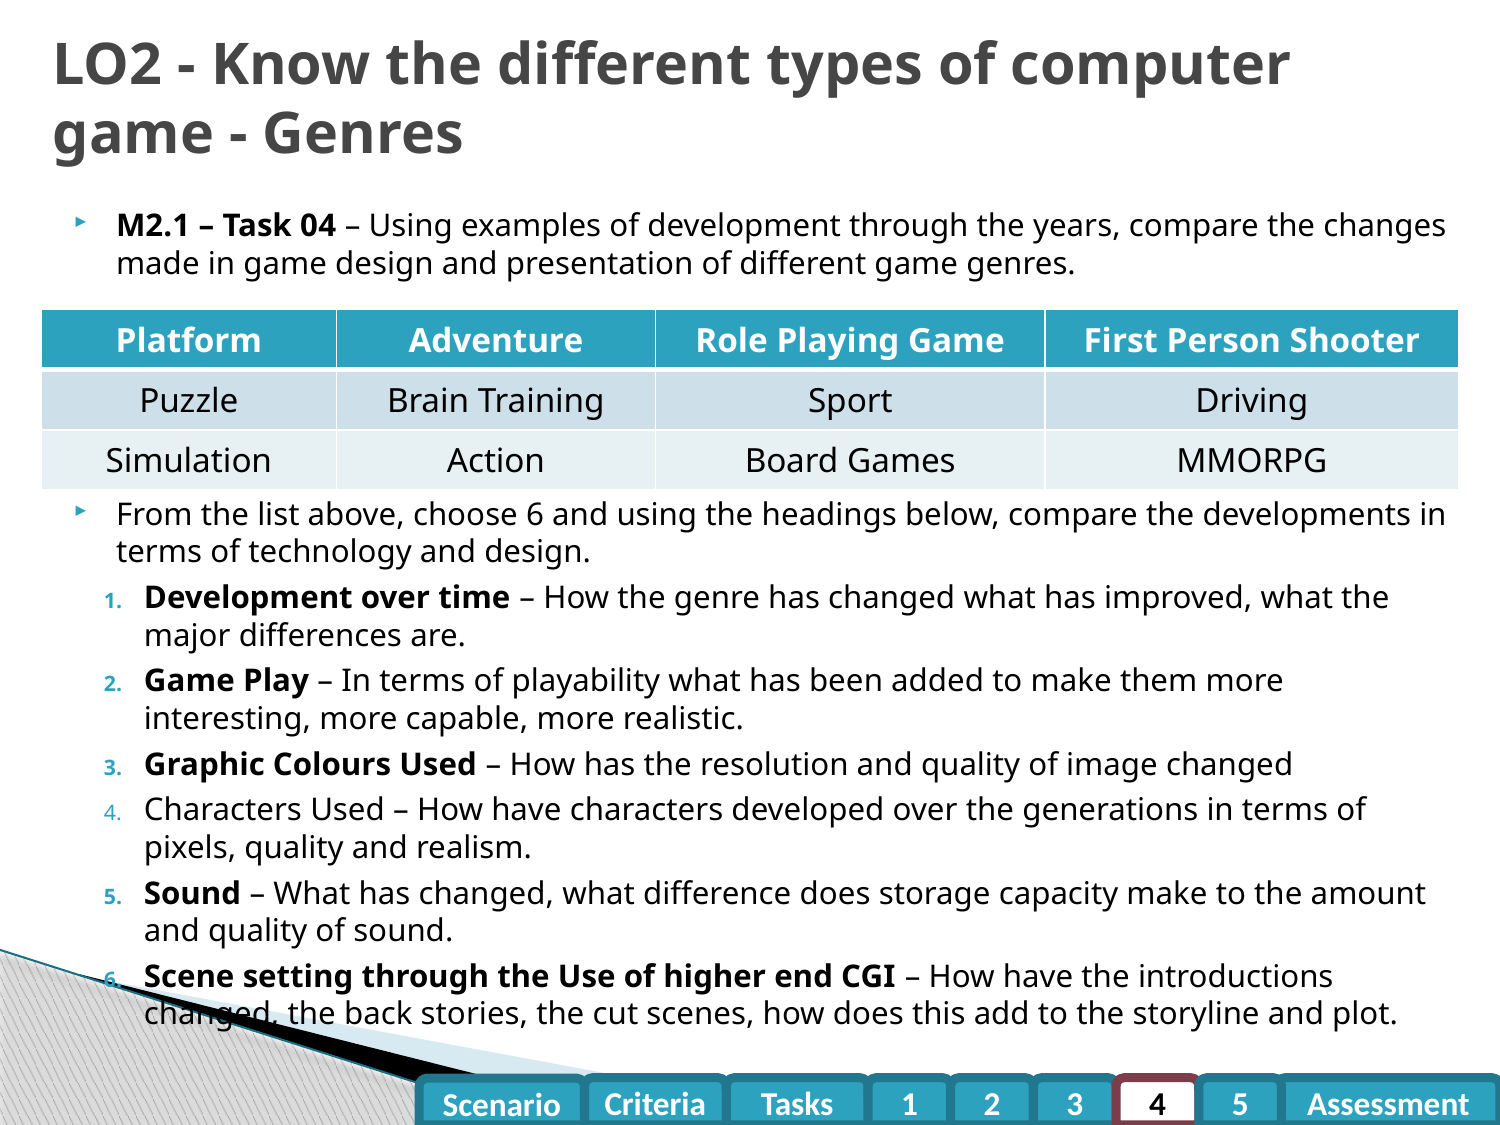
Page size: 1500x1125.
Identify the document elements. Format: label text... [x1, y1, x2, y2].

table_header Role Playing Game [656, 310, 1044, 367]
table_cell Puzzle [42, 372, 336, 429]
text_box 2 [946, 1073, 1033, 1125]
table_cell MMORPG [1046, 431, 1458, 489]
table_cell Brain Training [337, 372, 655, 429]
table_cell Simulation [42, 431, 336, 489]
list M2.1 – Task 04 – Using examples of development through the years, compare the changes made in game design and presentation of different game genres. From the list above, choose 6 and using the headings below, compare the developments in terms of technology and design. Development over time – How the genre has changed what has improved, what the major differences are. Game Play – In terms of playability what has been added to make them more interesting, more capable, more realistic. Graphic Colours Used – How has the resolution and quality of image changed Characters Used – How have characters developed over the generations in terms of pixels, quality and realism. Sound – What has changed, what difference does storage capacity make to the amount and quality of sound. Scene setting through the Use of higher end CGI – How have the introductions changed, the back stories, the cut scenes, how does this add to the storyline and plot. [41, 198, 1471, 1000]
text_box Assessment [1280, 1073, 1500, 1125]
text_box Scenario [414, 1073, 584, 1125]
text_box Criteria [580, 1073, 726, 1125]
table_cell Sport [656, 372, 1044, 429]
text_box 5 [1194, 1073, 1287, 1125]
table_cell Action [337, 431, 655, 489]
text_box 3 [1028, 1073, 1116, 1125]
table_header Adventure [337, 310, 655, 367]
text_box 4 [1111, 1073, 1199, 1125]
table_cell Driving [1046, 372, 1458, 429]
text_box 1 [863, 1073, 951, 1125]
table_cell Board Games [656, 431, 1044, 489]
table_header Platform [42, 310, 336, 367]
title LO2 - Know the different types of computer game - Genres [37, 19, 1471, 173]
table_header First Person Shooter [1046, 310, 1458, 367]
text_box Tasks [721, 1073, 868, 1125]
